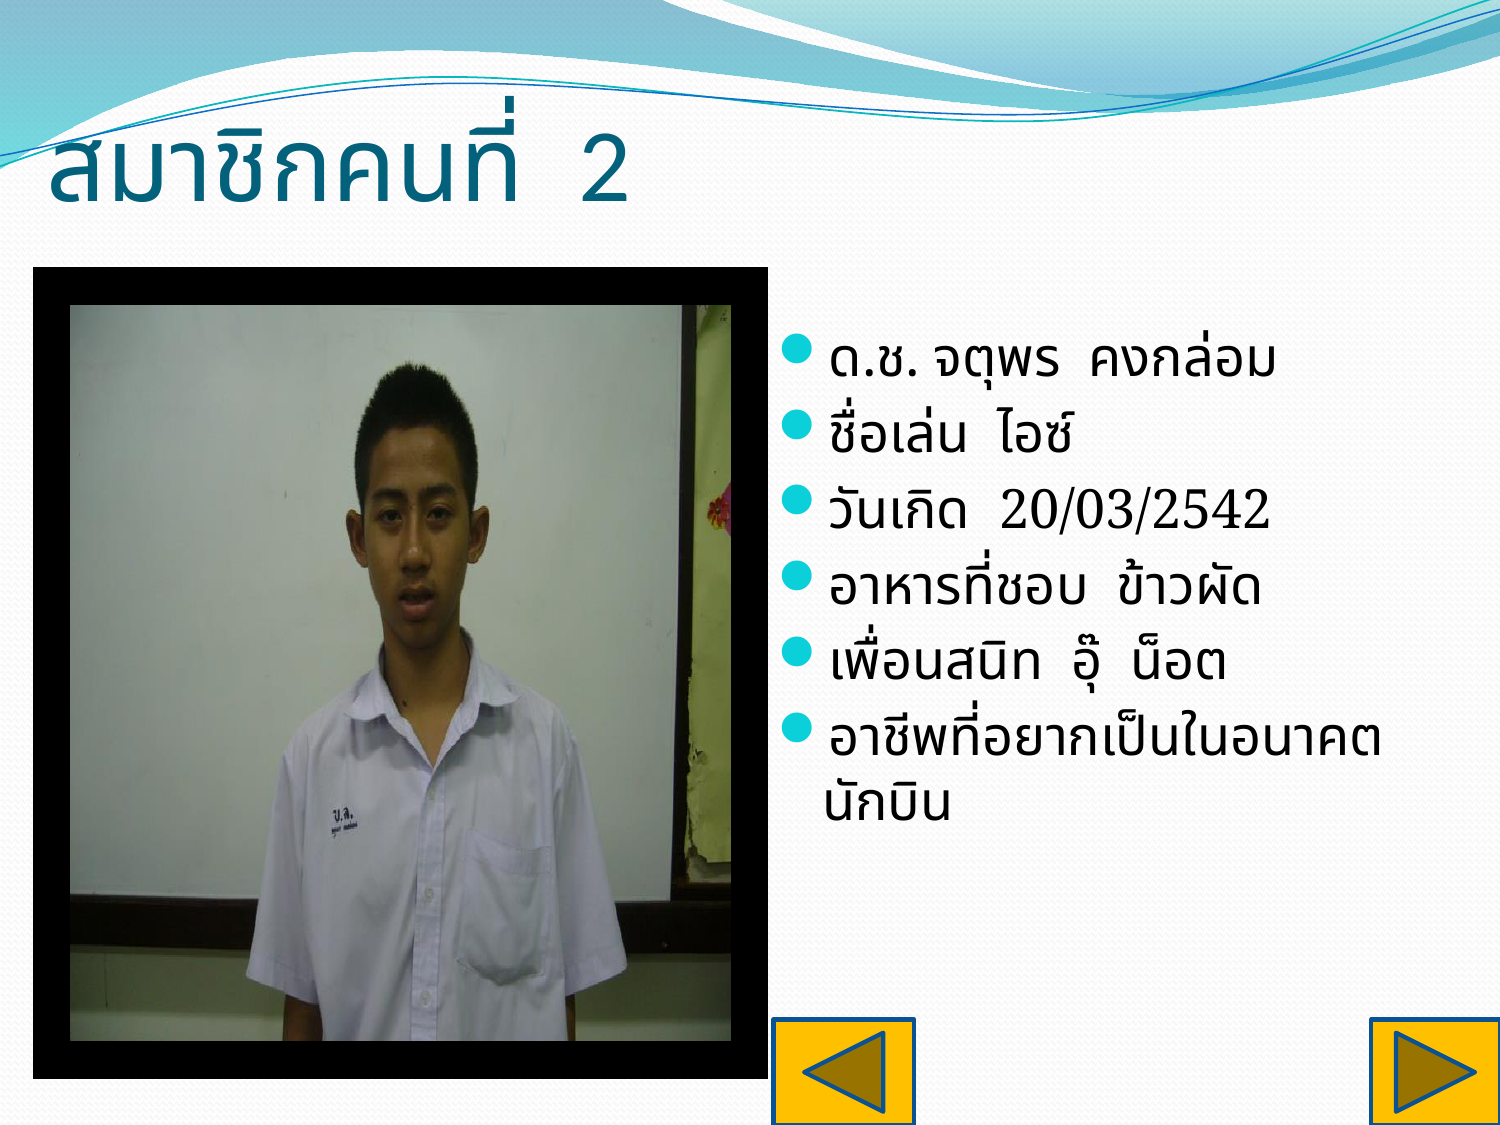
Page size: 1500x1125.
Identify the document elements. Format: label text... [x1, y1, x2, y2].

picture [70, 304, 731, 1042]
text_box [771, 1017, 916, 1125]
title สมาชิกคนที่ 2 [46, 34, 1398, 223]
list ด.ช. จตุพร คงกล่อม ชื่อเล่น ไอซ์ วันเกิด 20/03/2542 อาหารที่ชอบ ข้าวผัด เพื่อนสนิท อุ๊ น็อต อาชีพที่อยากเป็นในอนาคต นักบิน [768, 314, 1426, 1043]
text_box [1369, 1017, 1500, 1125]
